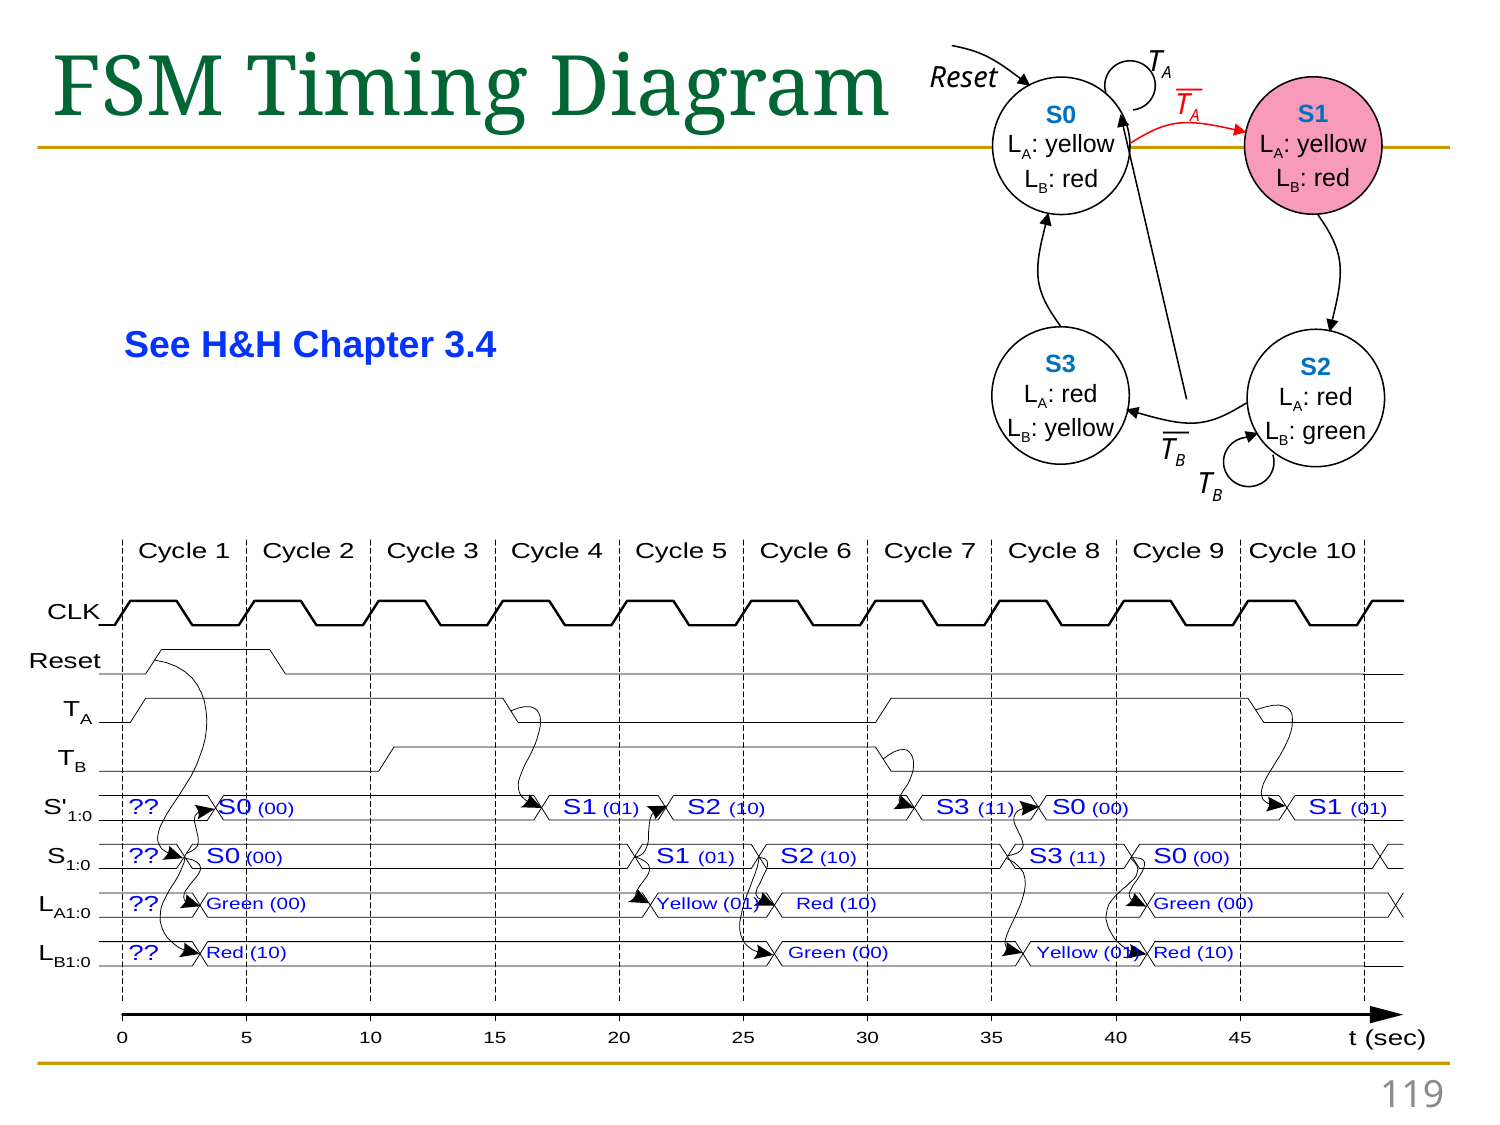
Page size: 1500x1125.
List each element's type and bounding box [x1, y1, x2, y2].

title [1143, 134, 1232, 200]
text_box [109, 312, 512, 373]
title [1143, 90, 1160, 134]
title [37, 24, 1450, 200]
slide_number [1121, 1066, 1460, 1125]
list [0, 524, 1476, 1066]
title [1013, 78, 1026, 90]
text_box [914, 35, 1397, 512]
